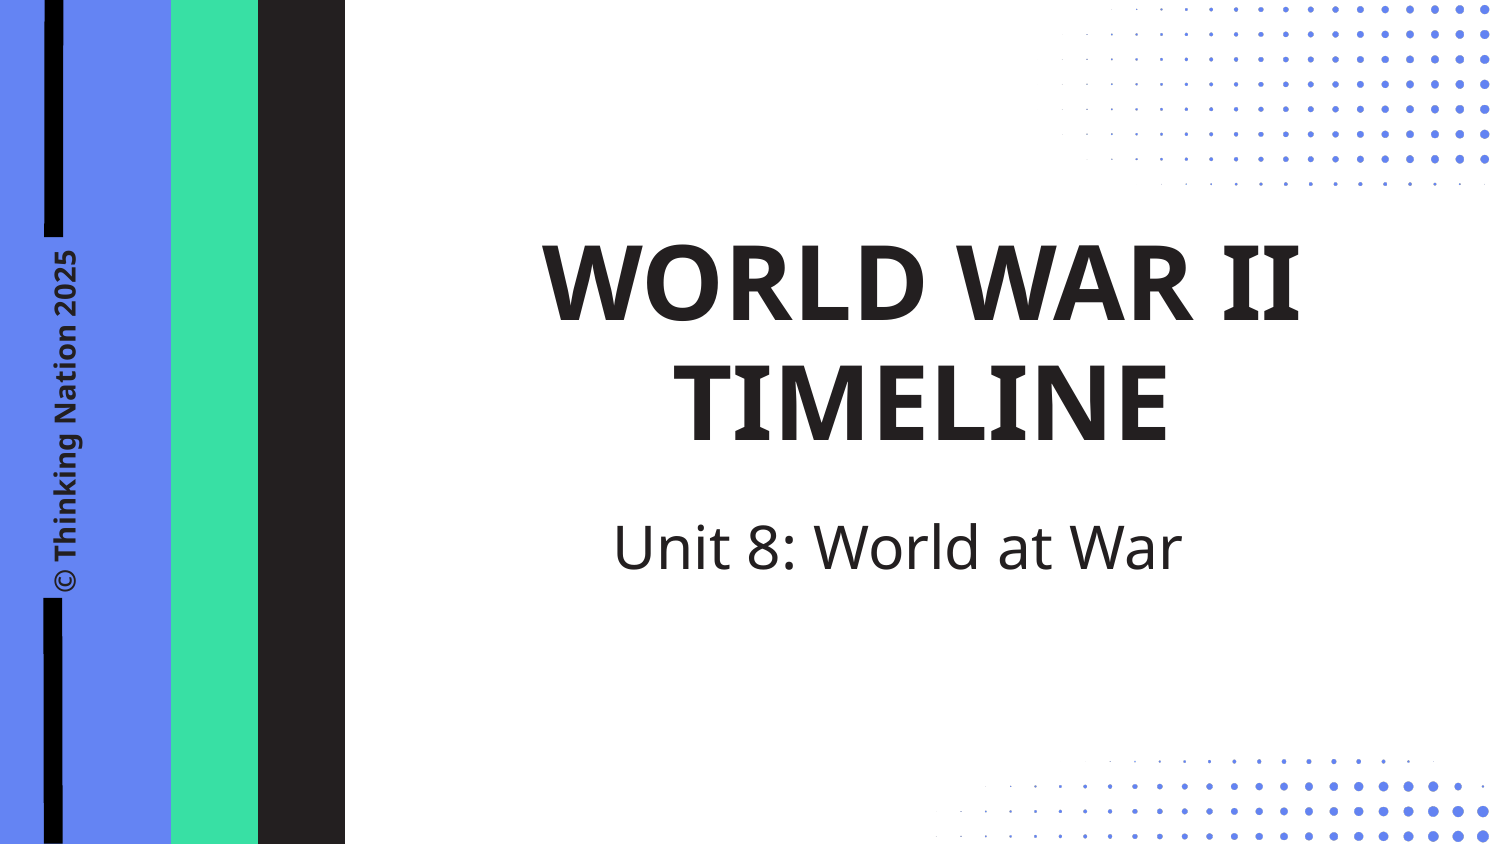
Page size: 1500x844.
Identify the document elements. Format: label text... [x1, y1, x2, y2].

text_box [0, 0, 346, 844]
text_box Unit 8: World at War [380, 479, 1416, 582]
text_box [911, 759, 1500, 844]
text_box WORLD WAR II TIMELINE [350, 224, 1500, 465]
text_box [1037, 0, 1500, 186]
